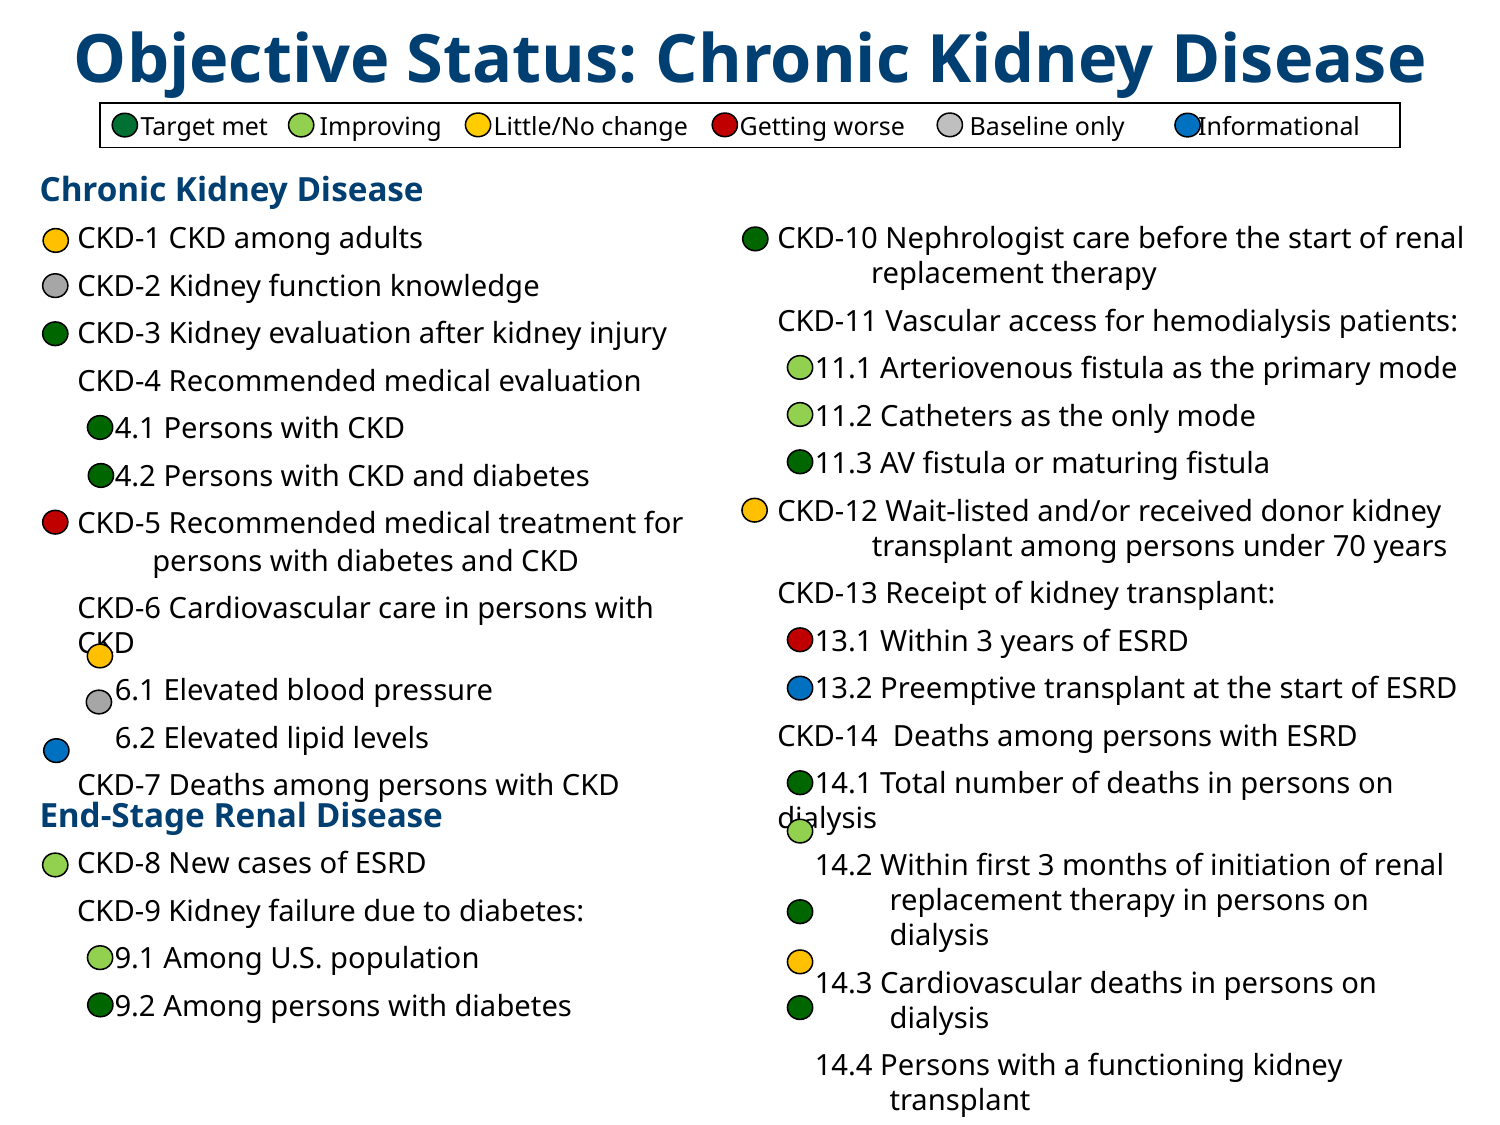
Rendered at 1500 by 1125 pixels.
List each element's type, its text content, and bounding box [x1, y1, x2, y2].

text_box Target met Improving Little/No change Getting worse Baseline only Informational [99, 102, 1400, 148]
text_box [88, 463, 114, 488]
text_box [42, 321, 68, 346]
text_box [937, 113, 963, 137]
text_box CKD-10 Nephrologist care before the start of renal replacement therapy CKD-11 Vascular access for hemodialysis patients: 11.1 Arteriovenous fistula as the primary mode 11.2 Catheters as the only mode 11.3 AV fistula or maturing fistula CKD-12 Wait-listed and/or received donor kidney transplant among persons under 70 years CKD-13 Receipt of kidney transplant: 13.1 Within 3 years of ESRD 13.2 Preemptive transplant at the start of ESRD CKD-14 Deaths among persons with ESRD 14.1 Total number of deaths in persons on dialysis 14.2 Within first 3 months of initiation of renal replacement therapy in persons on dialysis 14.3 Cardiovascular deaths in persons on dialysis 14.4 Persons with a functioning kidney transplant 14.5 Cardiovascular deaths in persons with a functioning kidney transplant [762, 212, 1488, 1125]
text_box [787, 770, 813, 795]
text_box [42, 853, 68, 877]
text_box Objective Status: Chronic Kidney Disease [0, 0, 1500, 113]
text_box [42, 273, 68, 298]
text_box [787, 627, 813, 652]
text_box [787, 449, 813, 474]
text_box [43, 228, 69, 253]
text_box [42, 510, 68, 535]
text_box [87, 415, 113, 440]
text_box [742, 227, 768, 251]
text_box [712, 113, 738, 137]
text_box CKD-1 CKD among adults CKD-2 Kidney function knowledge CKD-3 Kidney evaluation after kidney injury CKD-4 Recommended medical evaluation 4.1 Persons with CKD 4.2 Persons with CKD and diabetes CKD-5 Recommended medical treatment for persons with diabetes and CKD CKD-6 Cardiovascular care in persons with CKD 6.1 Elevated blood pressure 6.2 Elevated lipid levels CKD-7 Deaths among persons with CKD [62, 212, 713, 809]
text_box Chronic Kidney Disease [24, 160, 636, 216]
text_box [787, 899, 813, 924]
text_box [787, 402, 813, 427]
text_box [288, 113, 314, 137]
text_box [787, 355, 813, 380]
text_box [86, 690, 112, 714]
text_box [787, 950, 813, 974]
text_box [787, 819, 813, 843]
text_box [465, 113, 491, 137]
text_box CKD-8 New cases of ESRD CKD-9 Kidney failure due to diabetes: 9.1 Among U.S. population 9.2 Among persons with diabetes [62, 837, 725, 1030]
text_box [87, 993, 113, 1017]
text_box [741, 498, 768, 523]
text_box [43, 738, 69, 763]
text_box [787, 995, 813, 1020]
text_box [87, 945, 113, 970]
text_box End-Stage Renal Disease [24, 786, 636, 842]
text_box [1174, 113, 1201, 137]
text_box [787, 676, 813, 700]
text_box [112, 113, 138, 137]
text_box [87, 644, 113, 668]
